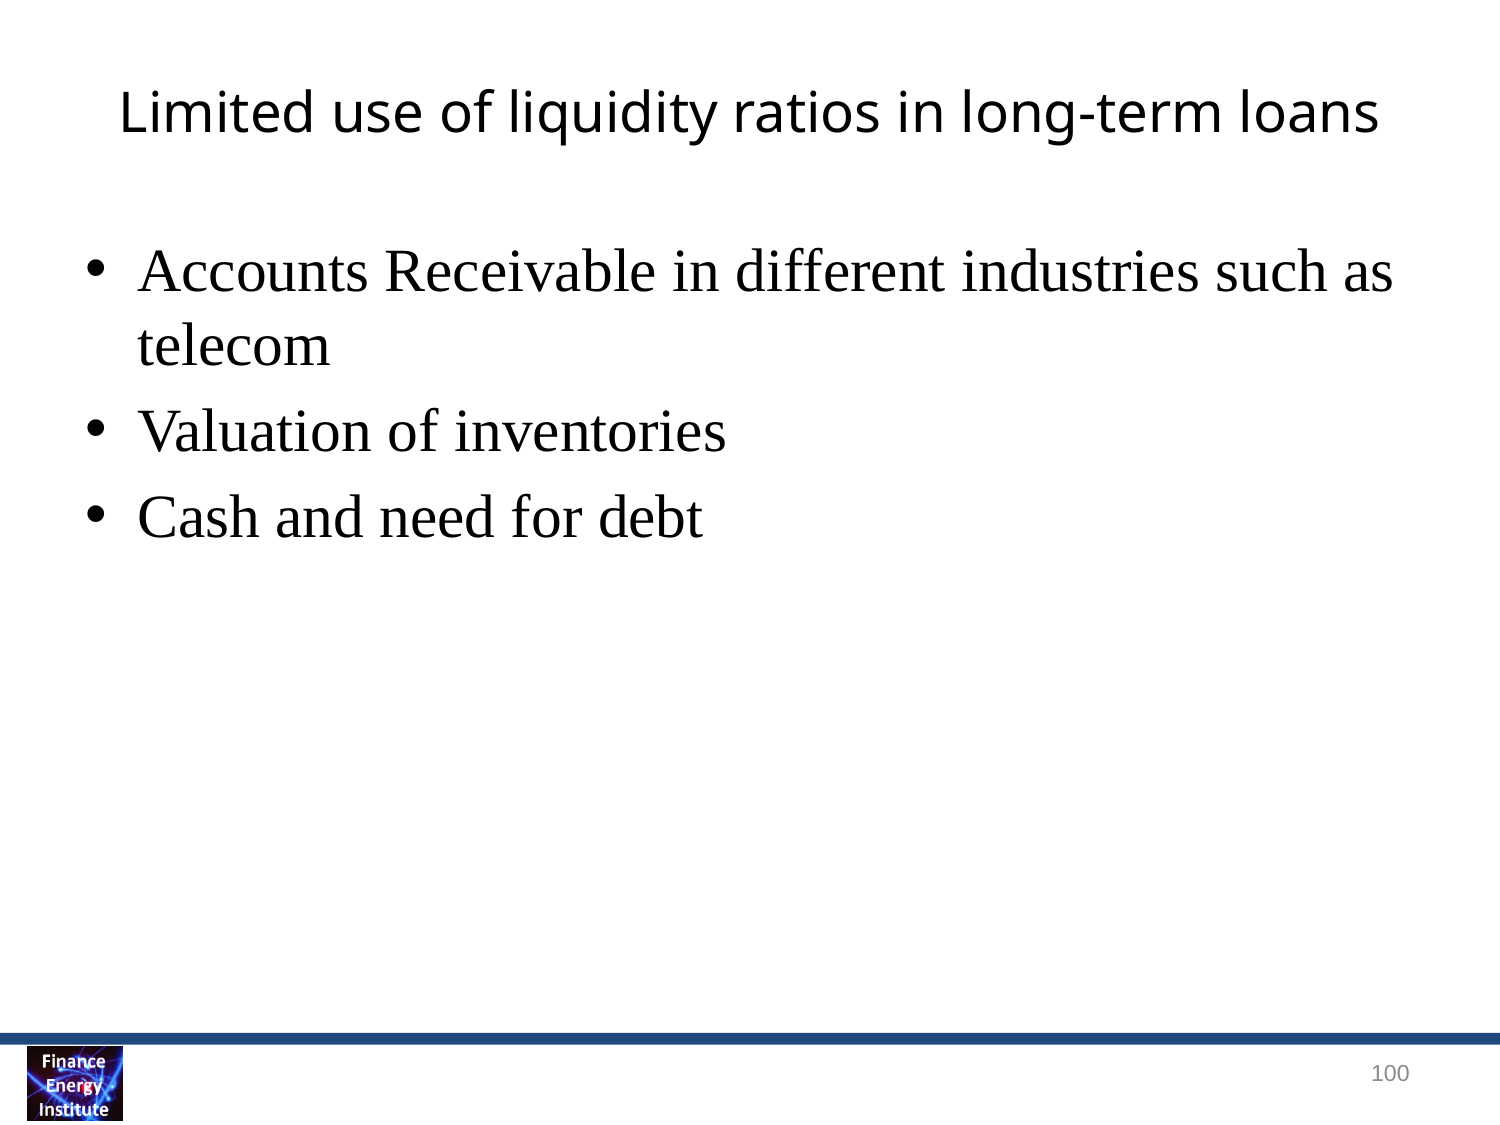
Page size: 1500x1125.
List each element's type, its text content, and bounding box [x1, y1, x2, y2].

slide_number 100 [1074, 1042, 1425, 1103]
list Accounts Receivable in different industries such as telecom Valuation of inventories Cash and need for debt [70, 222, 1430, 1032]
title Limited use of liquidity ratios in long-term loans [70, 56, 1430, 164]
picture [27, 1046, 123, 1121]
